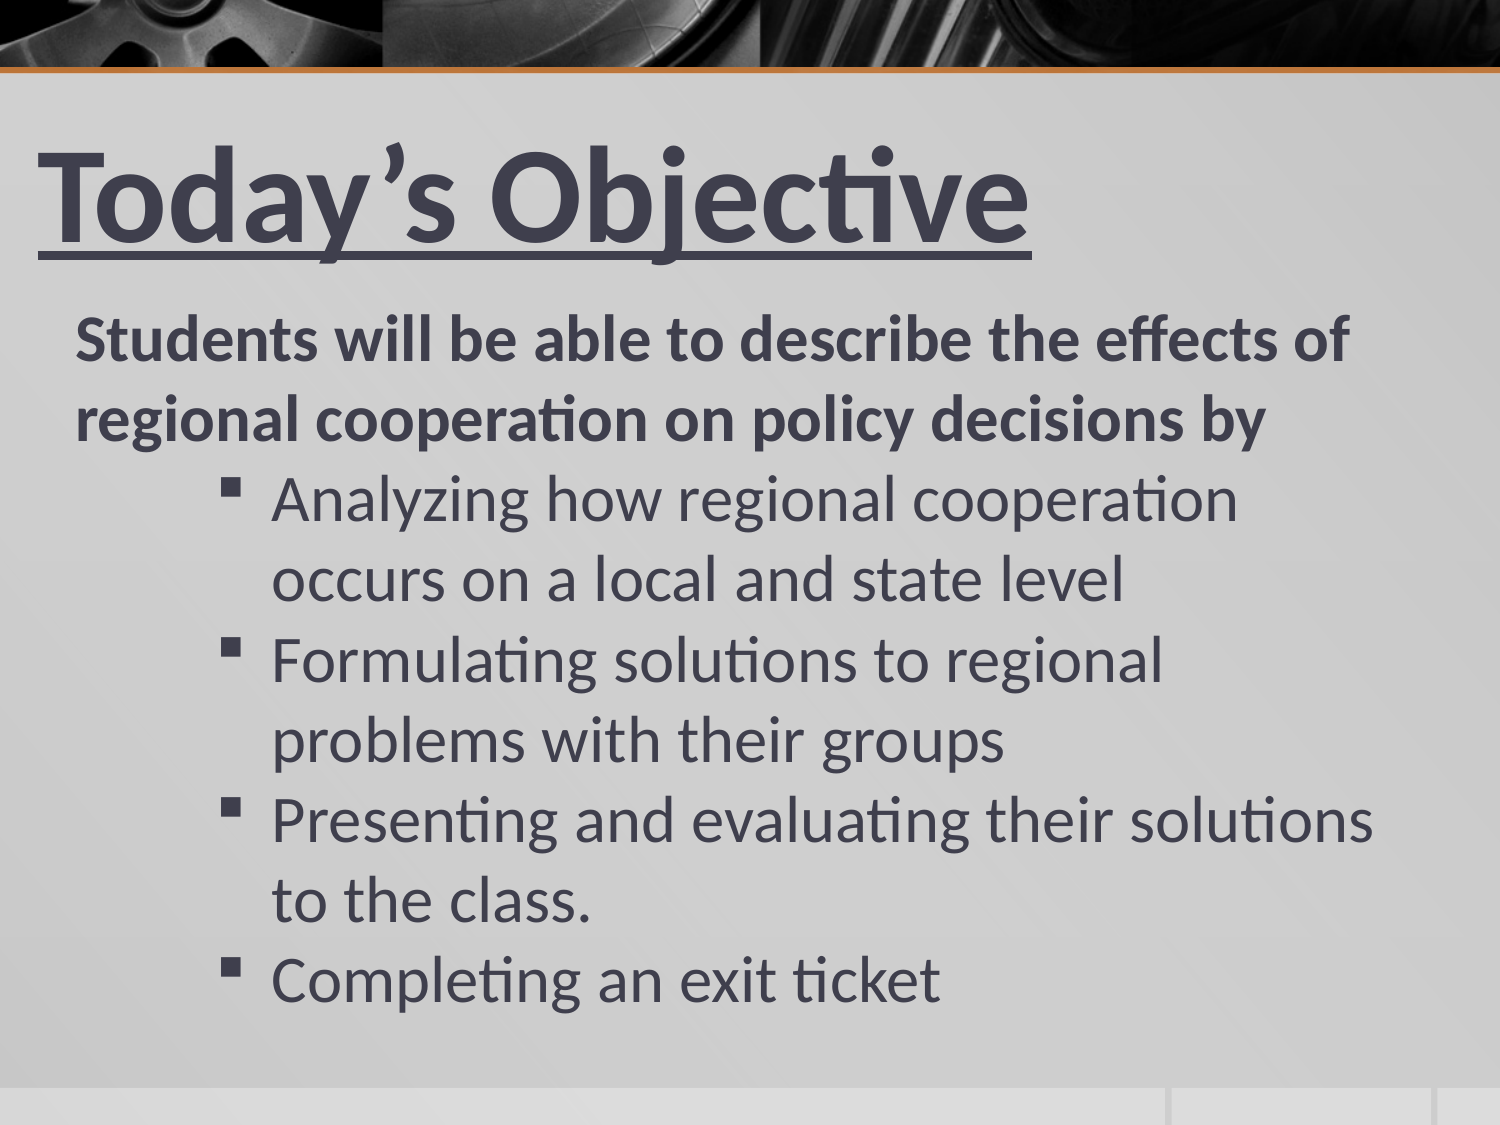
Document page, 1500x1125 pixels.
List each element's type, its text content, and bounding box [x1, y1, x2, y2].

picture [0, 0, 1500, 67]
title Today’s Objective [37, 112, 1388, 263]
list Students will be able to describe the effects of regional cooperation on policy decisions by Analyzing how regional cooperation occurs on a local and state level Formulating solutions to regional problems with their groups Presenting and evaluating their solutions to the class. Completing an exit ticket [75, 287, 1425, 1075]
